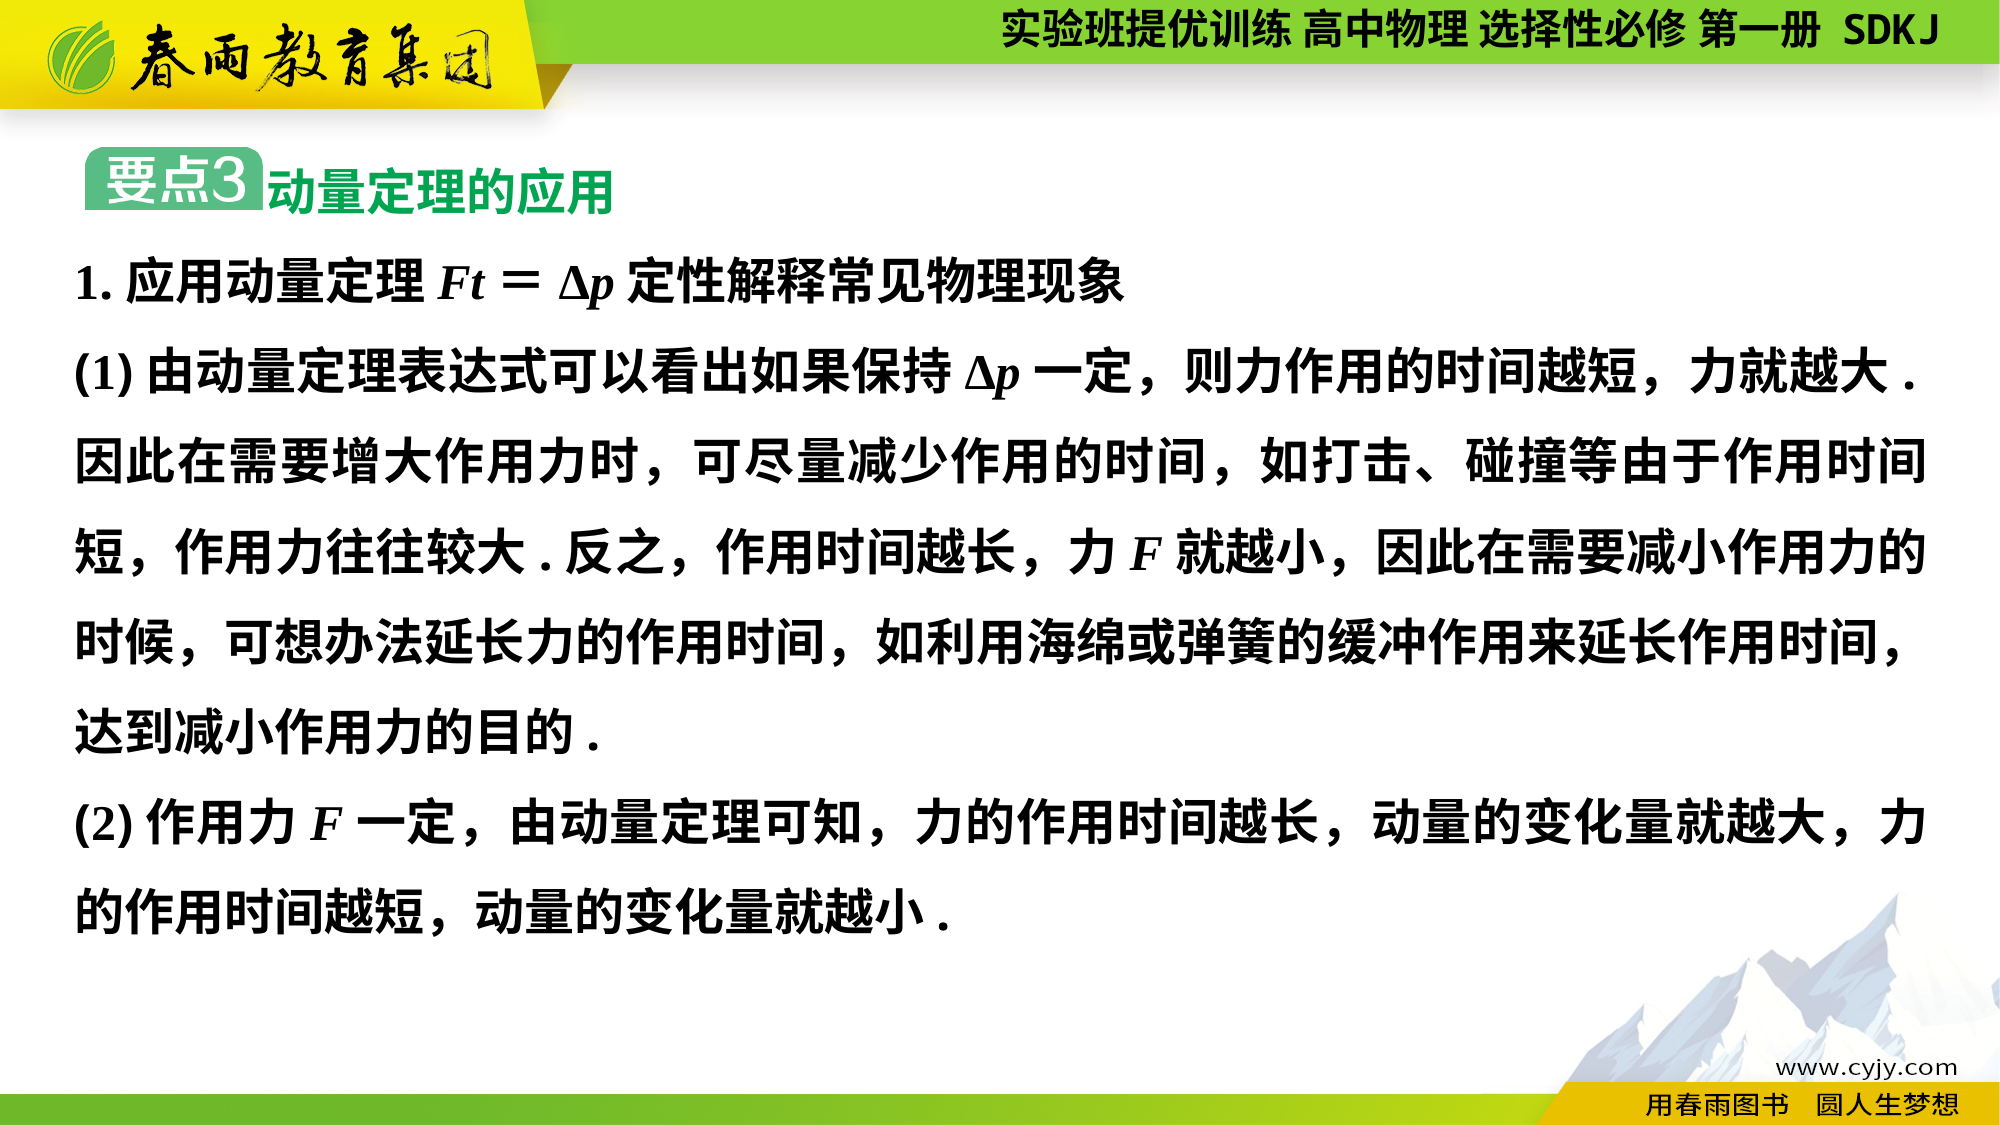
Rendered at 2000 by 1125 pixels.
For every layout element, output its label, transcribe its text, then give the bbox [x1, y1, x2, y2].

picture [0, 0, 2000, 1125]
list 动量定理的应用 1.应用动量定理Ft＝Δp定性解释常见物理现象 (1)由动量定理表达式可以看出如果保持Δp一定，则力作用的时间越短，力就越大.因此在需要增大作用力时，可尽量减少作用的时间，如打击、碰撞等由于作用时间短，作用力往往较大.反之，作用时间越长，力F就越小，因此在需要减小作用力的时候，可想办法延长力的作用时间，如利用海绵或弹簧的缓冲作用来延长作用时间，达到减小作用力的目的. (2)作用力F一定，由动量定理可知，力的作用时间越长，动量的变化量就越大，力的作用时间越短，动量的变化量就越小. [59, 122, 1944, 944]
